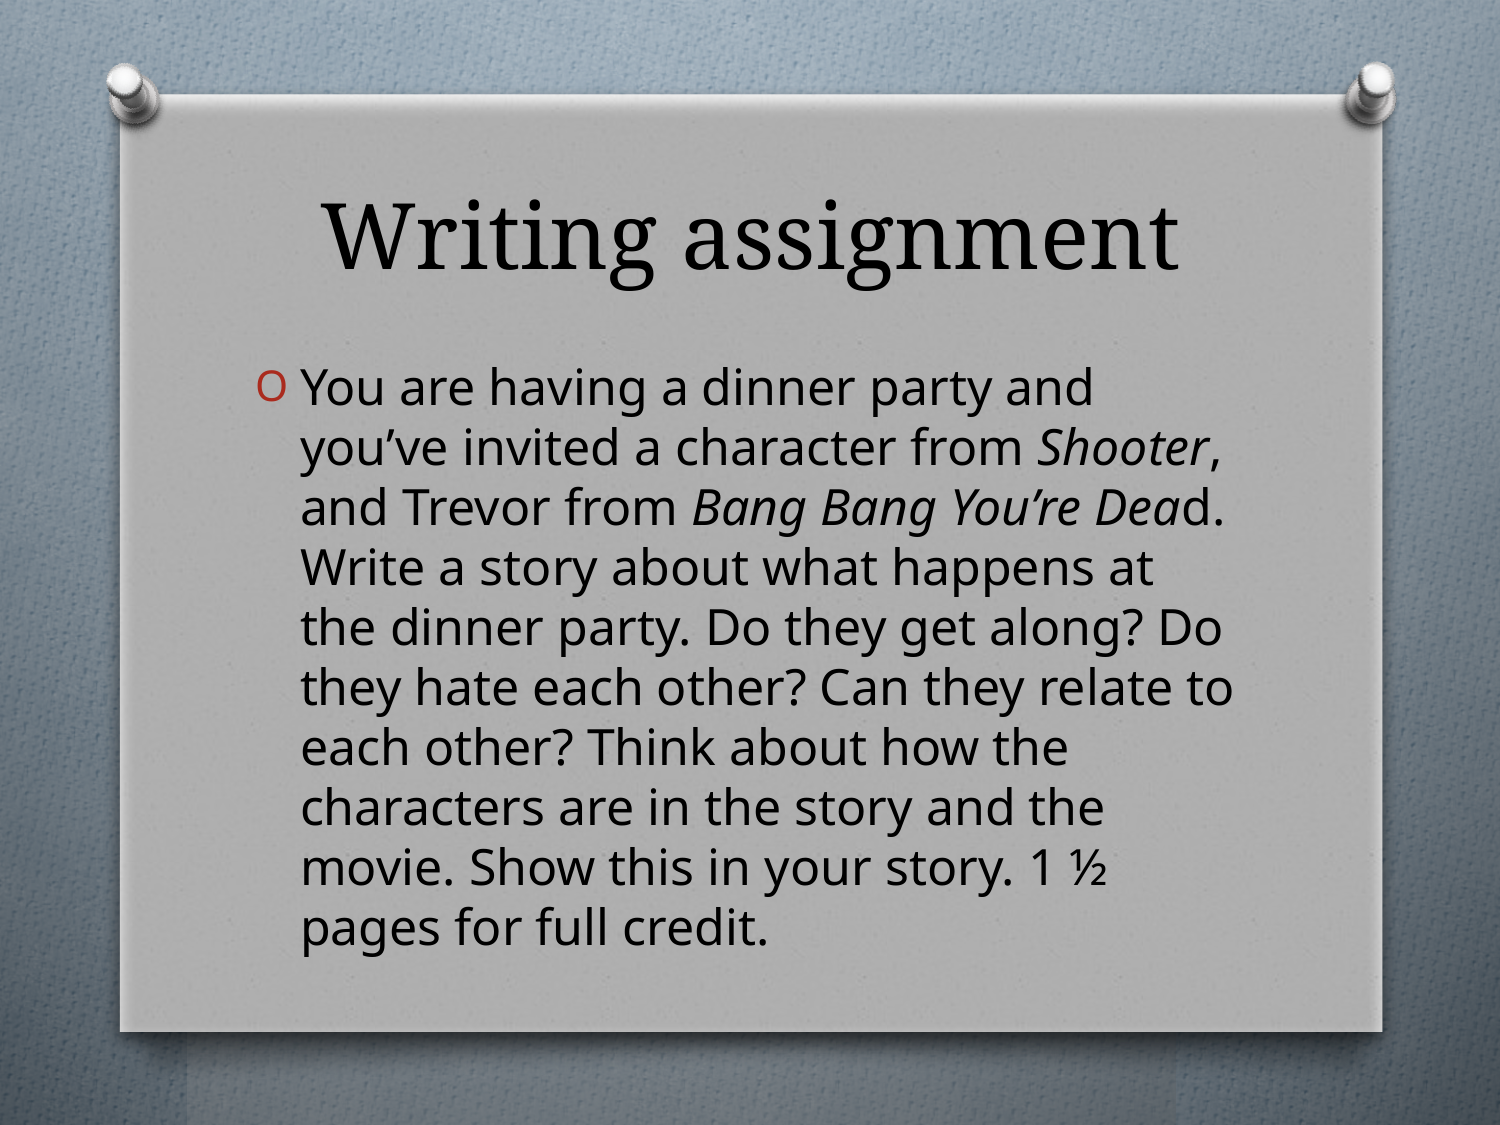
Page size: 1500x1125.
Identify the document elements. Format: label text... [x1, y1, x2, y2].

picture [75, 29, 198, 153]
picture [1317, 35, 1439, 156]
list You are having a dinner party and you’ve invited a character from Shooter, and Trevor from Bang Bang You’re Dead. Write a story about what happens at the dinner party. Do they get along? Do they hate each other? Can they relate to each other? Think about how the characters are in the story and the movie. Show this in your story. 1 ½ pages for full credit. [240, 347, 1257, 939]
title Writing assignment [179, 134, 1323, 332]
